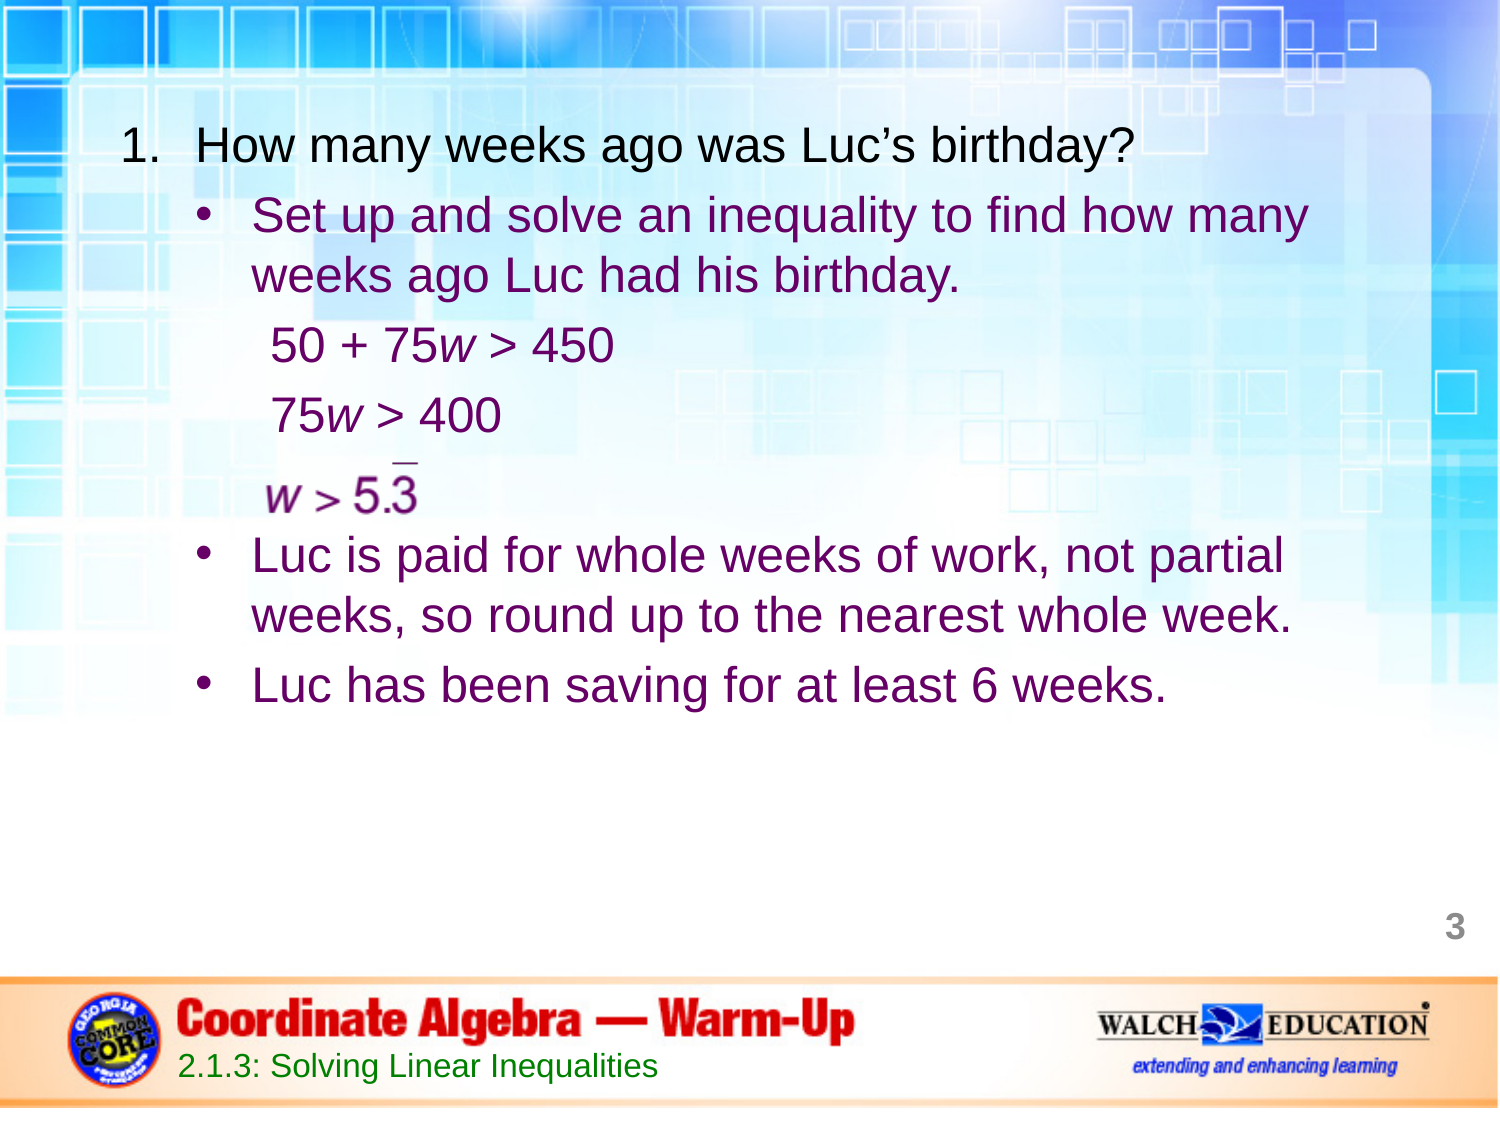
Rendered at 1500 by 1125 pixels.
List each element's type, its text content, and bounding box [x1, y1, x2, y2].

slide_number 3 [1361, 901, 1481, 949]
subtitle How many weeks ago was Luc’s birthday? Set up and solve an inequality to find how many weeks ago Luc had his birthday. 50 + 75w > 450 75w > 400 Luc is paid for whole weeks of work, not partial weeks, so round up to the nearest whole week. Luc has been saving for at least 6 weeks. [105, 105, 1394, 925]
list 2.1.3: Solving Linear Inequalities [162, 1036, 1070, 1080]
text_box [262, 457, 420, 517]
picture [0, 0, 1500, 1108]
